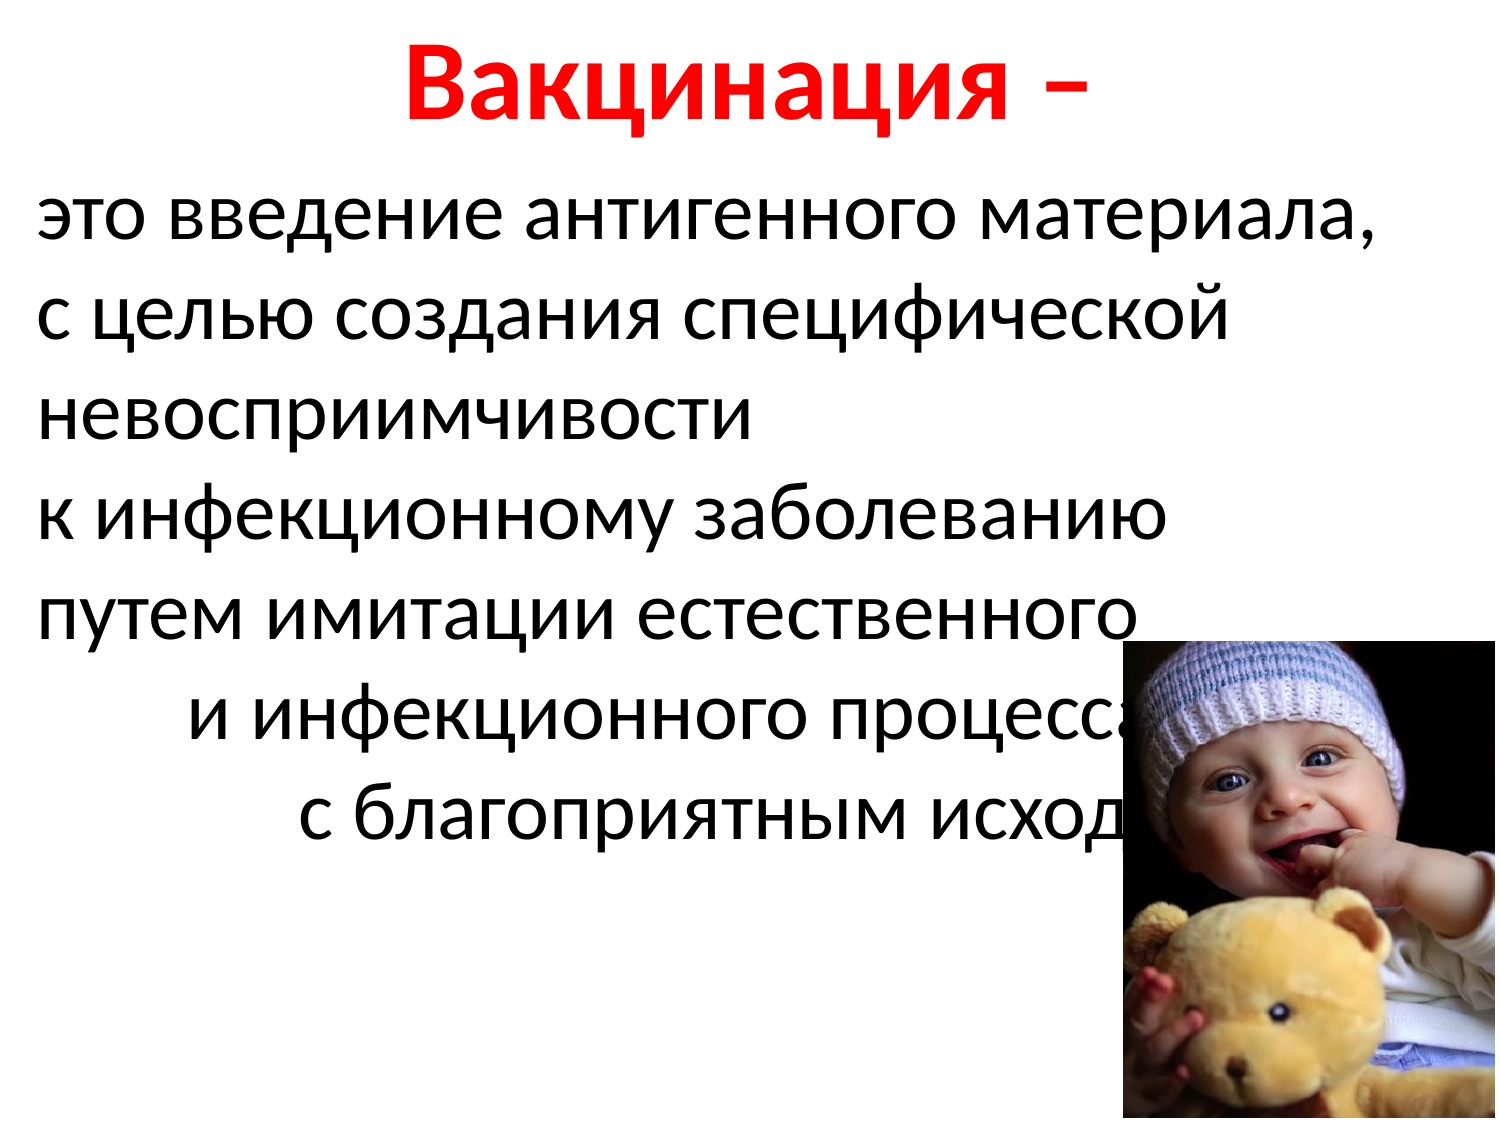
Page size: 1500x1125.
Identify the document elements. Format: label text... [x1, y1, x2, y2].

picture [1123, 640, 1495, 1118]
list это введение антигенного материала, с целью создания специфической невосприимчивости к инфекционному заболеванию путем имитации естественного и инфекционного процесса с благоприятным исходом. [21, 149, 1400, 669]
title Вакцинация – [75, 19, 1425, 129]
